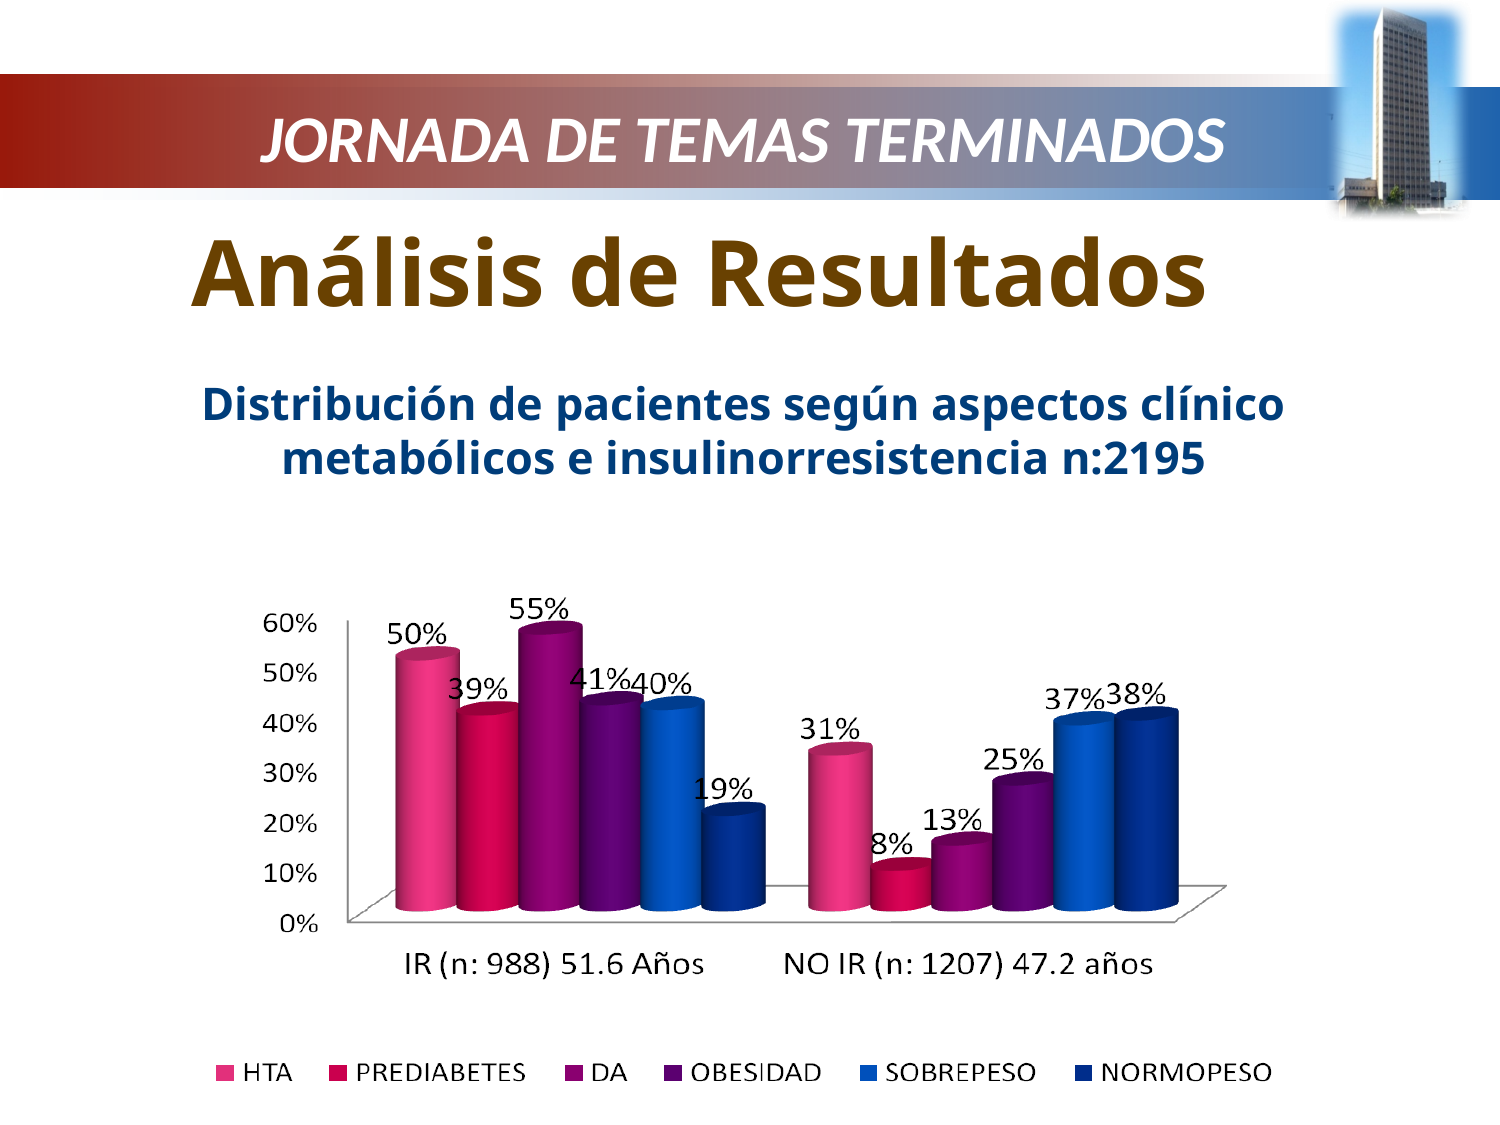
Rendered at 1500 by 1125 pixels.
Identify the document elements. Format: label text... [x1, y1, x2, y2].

text_box Análisis de Resultados [75, 200, 1325, 340]
picture [1342, 22, 1458, 200]
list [105, 491, 1375, 1114]
text_box Distribución de pacientes según aspectos clínico metabólicos e insulinorresistencia n:2195 [46, 367, 1442, 491]
title JORNADA DE TEMAS TERMINADOS [137, 89, 1351, 183]
